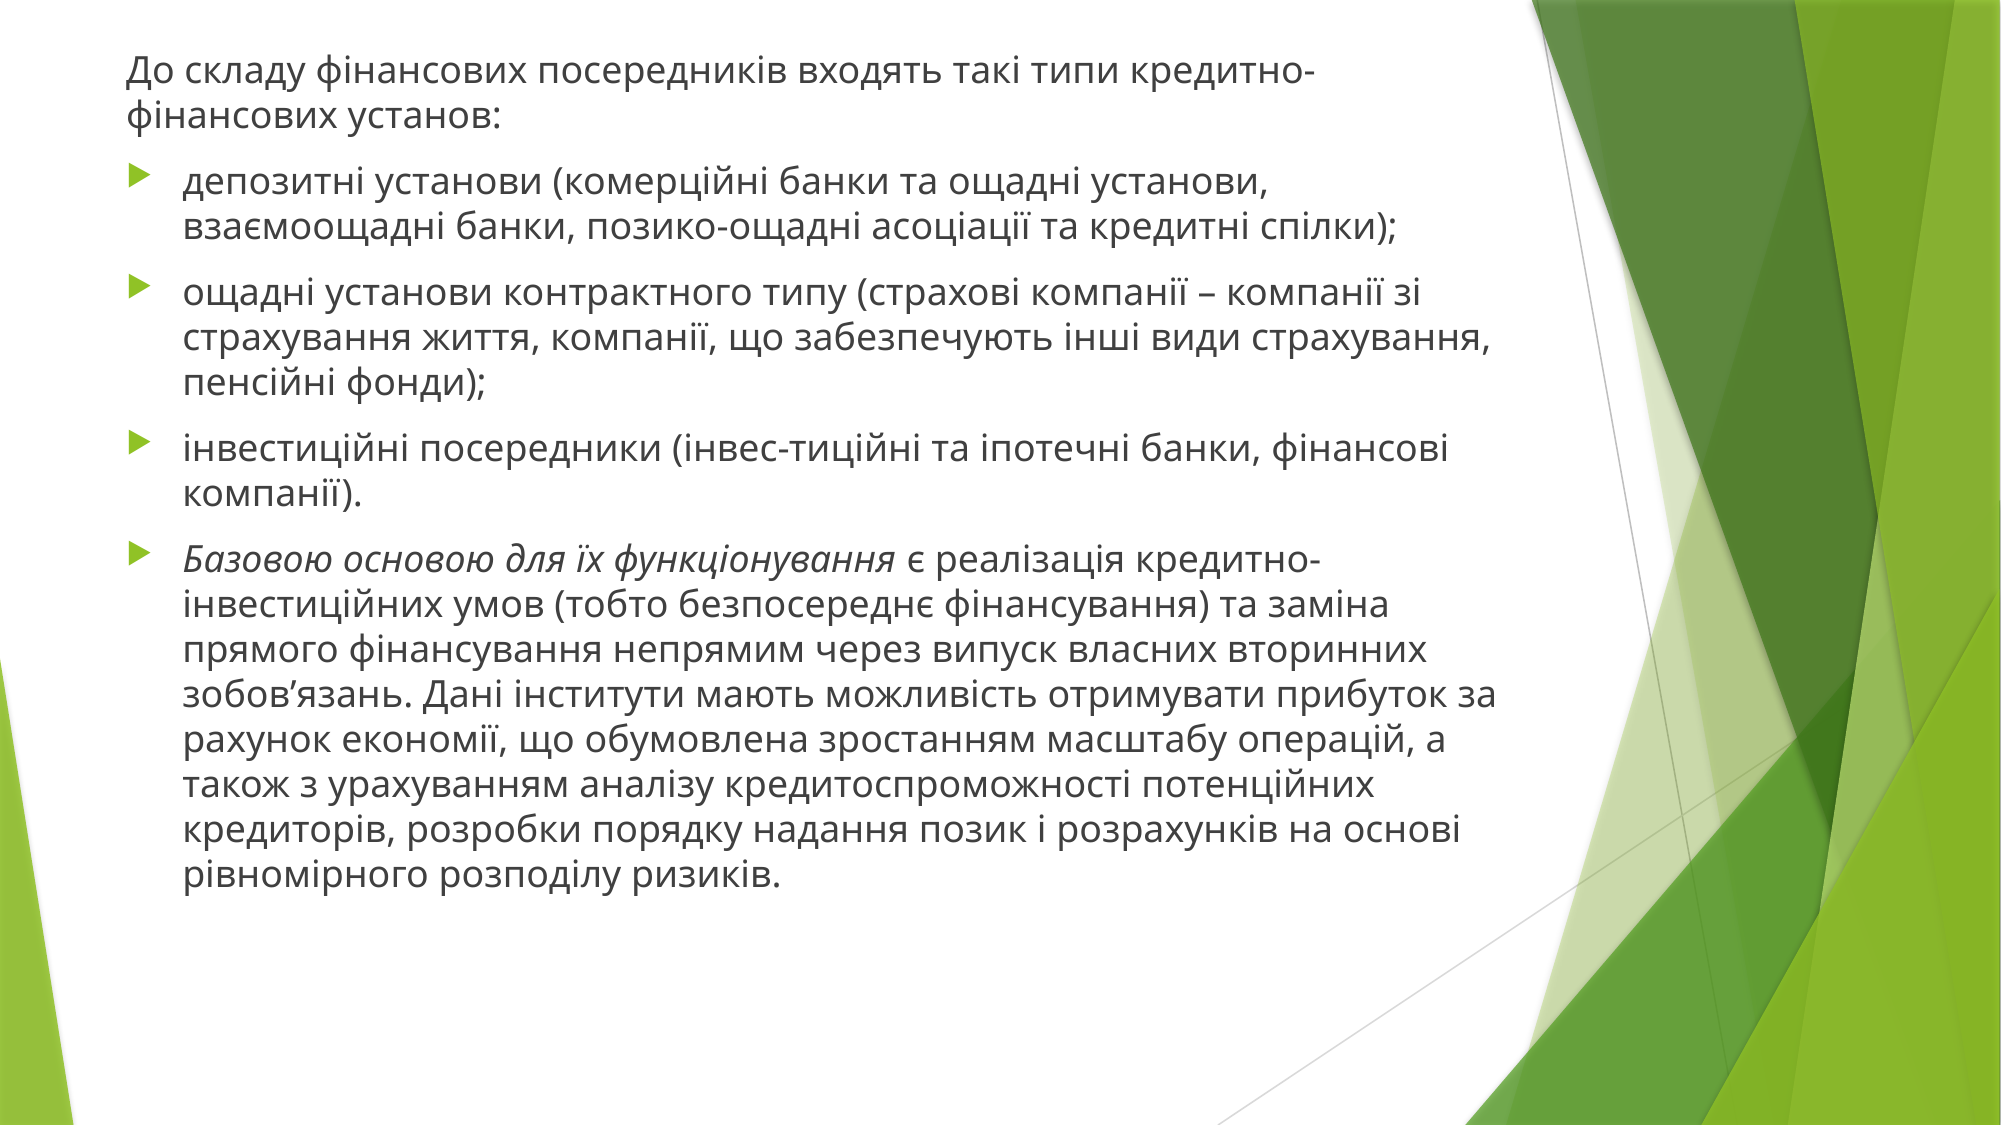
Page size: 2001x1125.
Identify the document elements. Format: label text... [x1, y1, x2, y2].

list До складу фінансових посередників входять такі типи кредитно-фінансових установ: депозитні установи (комерційні банки та ощадні установи, взаємоощадні банки, позико-ощадні асоціації та кредитні спілки); ощадні установи контрактного типу (страхові компанії – компанії зі страхування життя, компанії, що забезпечують інші види страхування, пенсійні фонди); інвестиційні посередники (інвес-тиційні та іпотечні банки, фінансові компанії). Базовою основою для їх функціонування є реалізація кредитно-інвестиційних умов (тобто безпосереднє фінансування) та заміна прямого фінансування непрямим через випуск власних вторинних зобов’язань. Дані інститути мають можливість отримувати прибуток за рахунок економії, що обумовлена зростанням масштабу операцій, а також з урахуванням аналізу кредитоспроможності потенційних кредиторів, розробки порядку надання позик і розрахунків на основі рівномірного розподілу ризиків. [111, 38, 1522, 1036]
